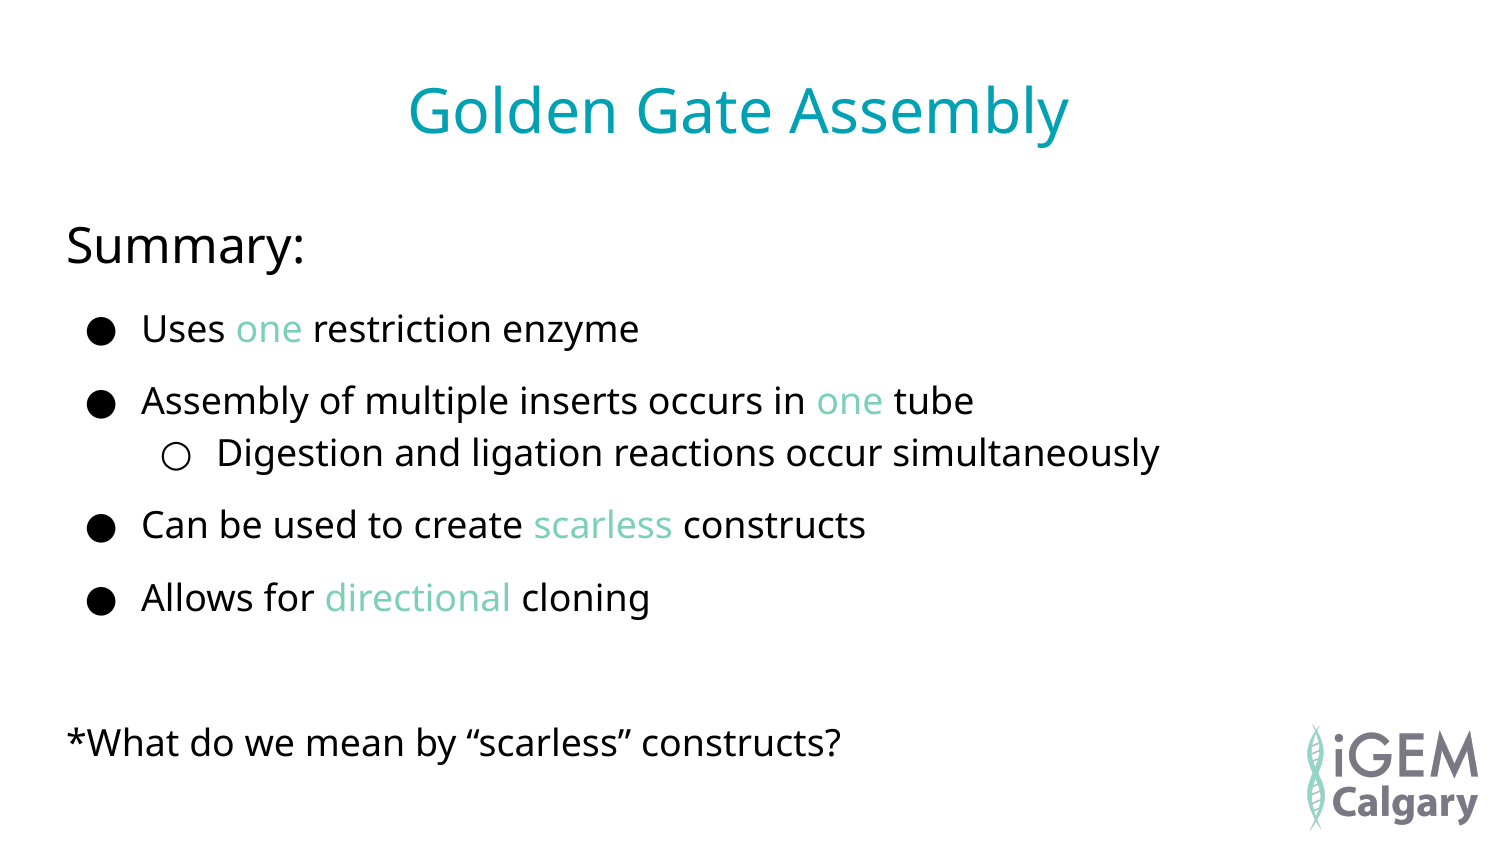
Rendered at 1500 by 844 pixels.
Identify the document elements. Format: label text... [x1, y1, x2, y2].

text_box Summary: [51, 189, 1449, 283]
text_box Uses one restriction enzyme Assembly of multiple inserts occurs in one tube Digestion and ligation reactions occur simultaneously Can be used to create scarless constructs Allows for directional cloning *What do we mean by “scarless” constructs? [51, 283, 1449, 819]
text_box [1304, 717, 1488, 833]
text_box Golden Gate Assembly [40, 56, 1438, 151]
